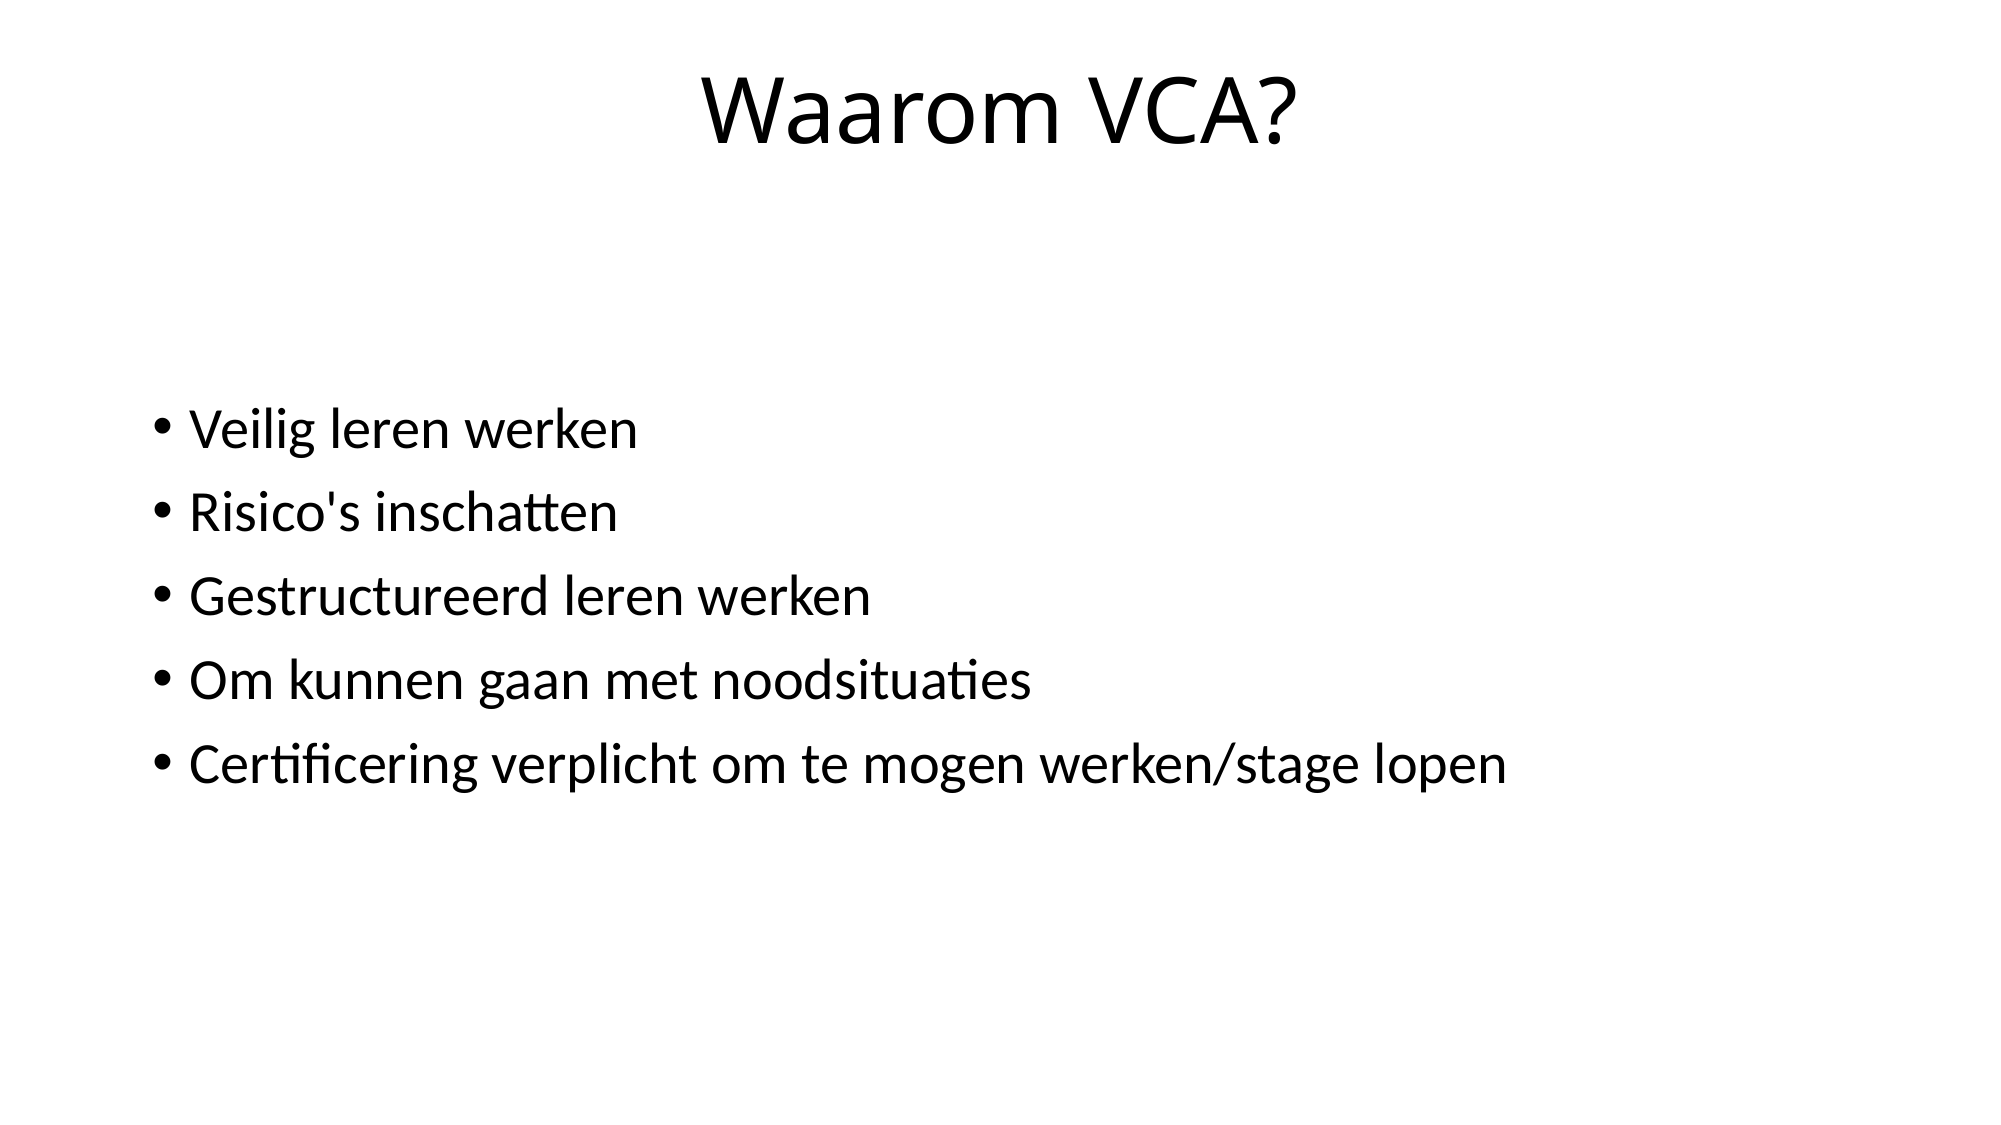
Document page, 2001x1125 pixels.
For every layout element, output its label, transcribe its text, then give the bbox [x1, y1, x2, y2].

title Waarom VCA? [137, 59, 1863, 278]
list Veilig leren werken Risico's inschatten Gestructureerd leren werken Om kunnen gaan met noodsituaties Certificering verplicht om te mogen werken/stage lopen [137, 299, 1863, 1014]
